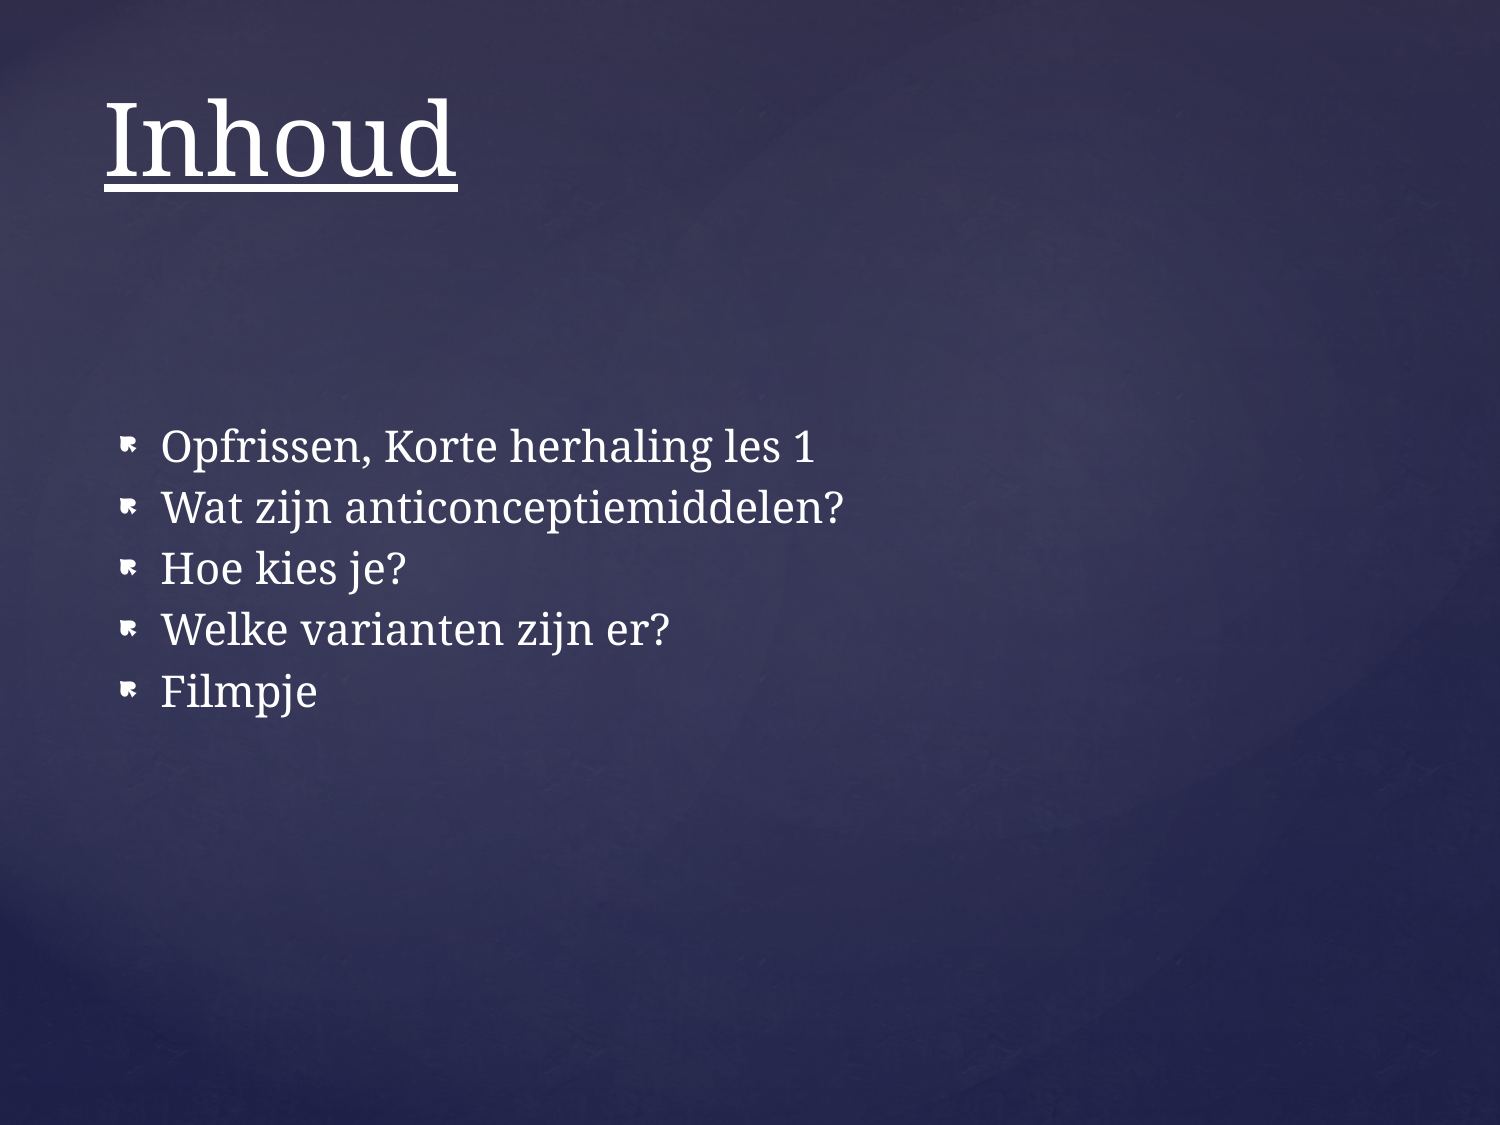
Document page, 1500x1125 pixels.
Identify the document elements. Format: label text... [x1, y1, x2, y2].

list Opfrissen, Korte herhaling les 1 Wat zijn anticonceptiemiddelen? Hoe kies je? Welke varianten zijn er? Filmpje [100, 267, 1101, 868]
title Inhoud [88, 54, 1326, 205]
